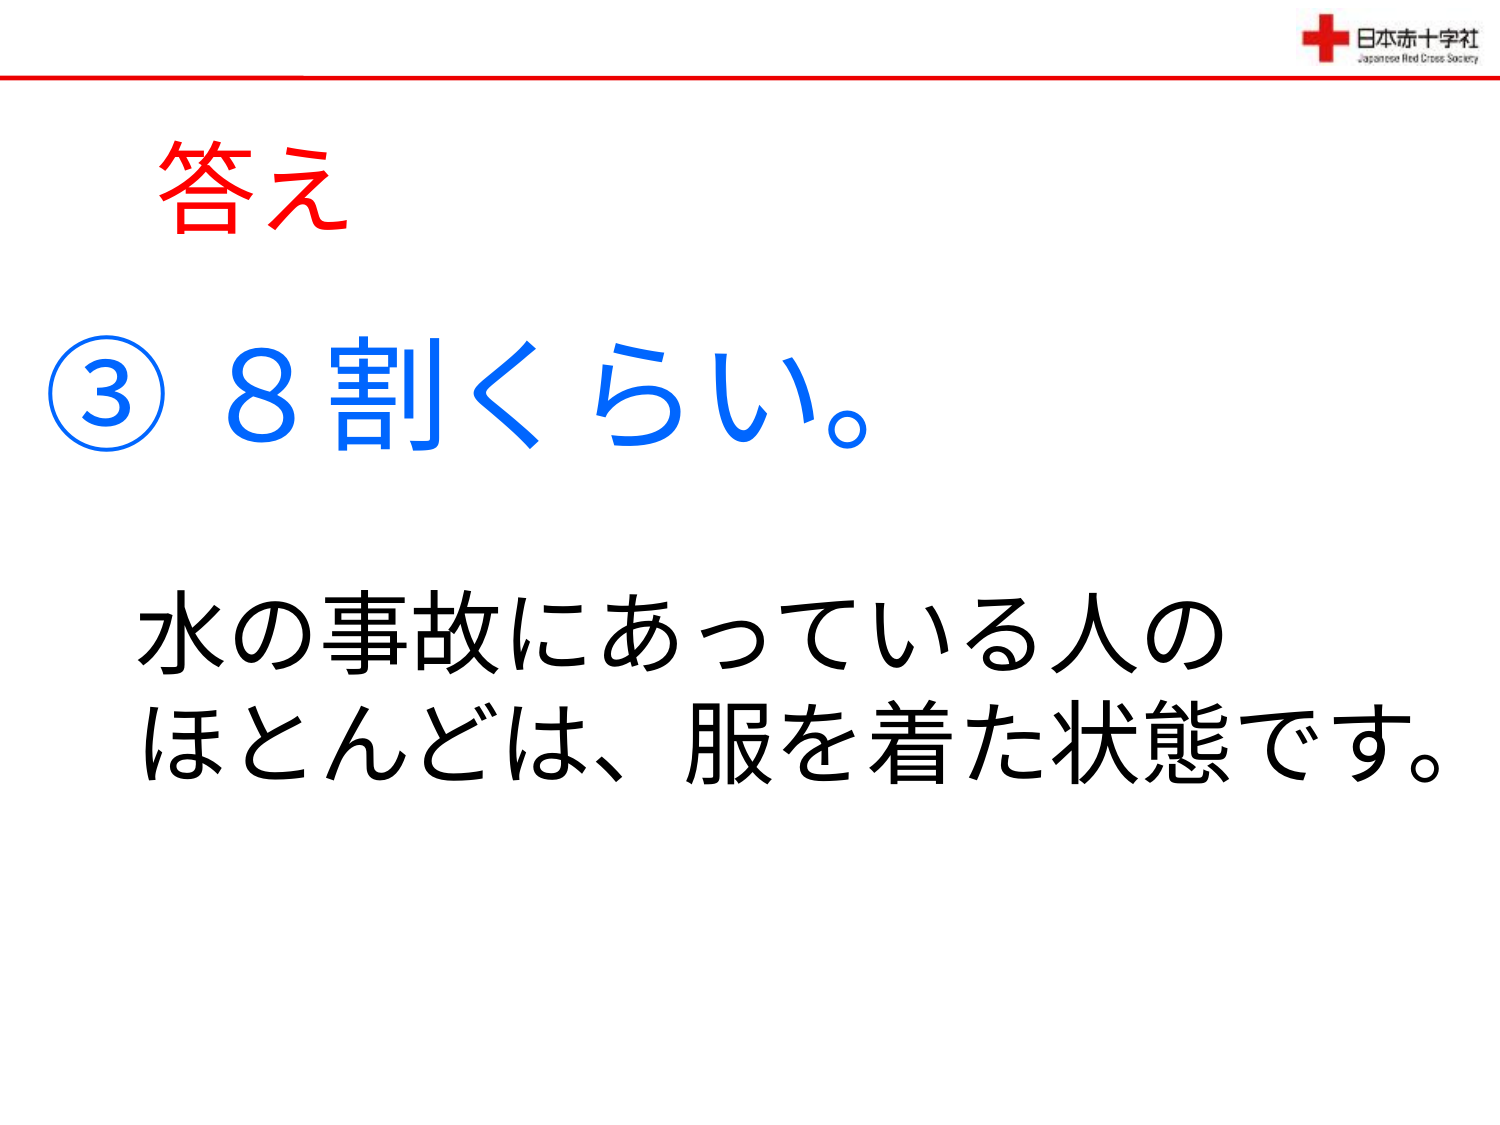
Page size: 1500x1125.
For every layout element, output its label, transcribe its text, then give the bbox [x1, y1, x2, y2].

picture [1296, 8, 1486, 66]
text_box ③８割くらい。 水の事故にあっている人の ほとんどは、服を着た状態です。 [29, 308, 1500, 804]
text_box 答え [141, 119, 1412, 255]
